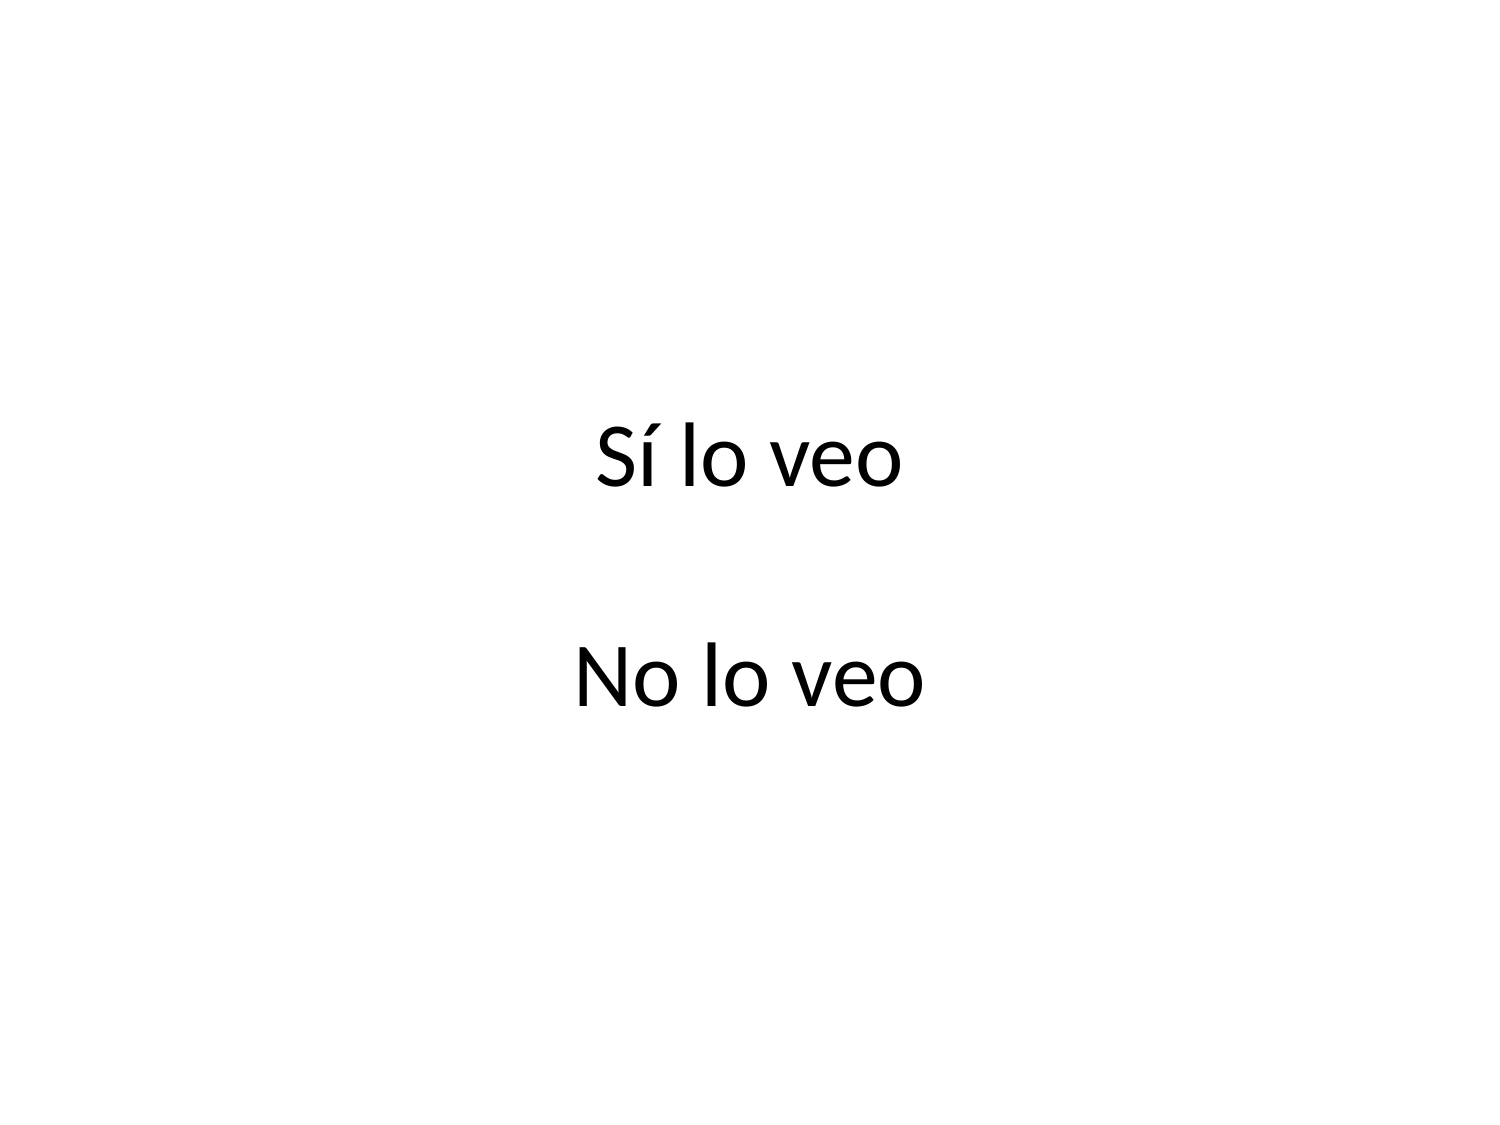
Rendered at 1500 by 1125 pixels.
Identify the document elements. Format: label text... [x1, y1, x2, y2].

title Sí lo veo No lo veo [75, 45, 1425, 1075]
